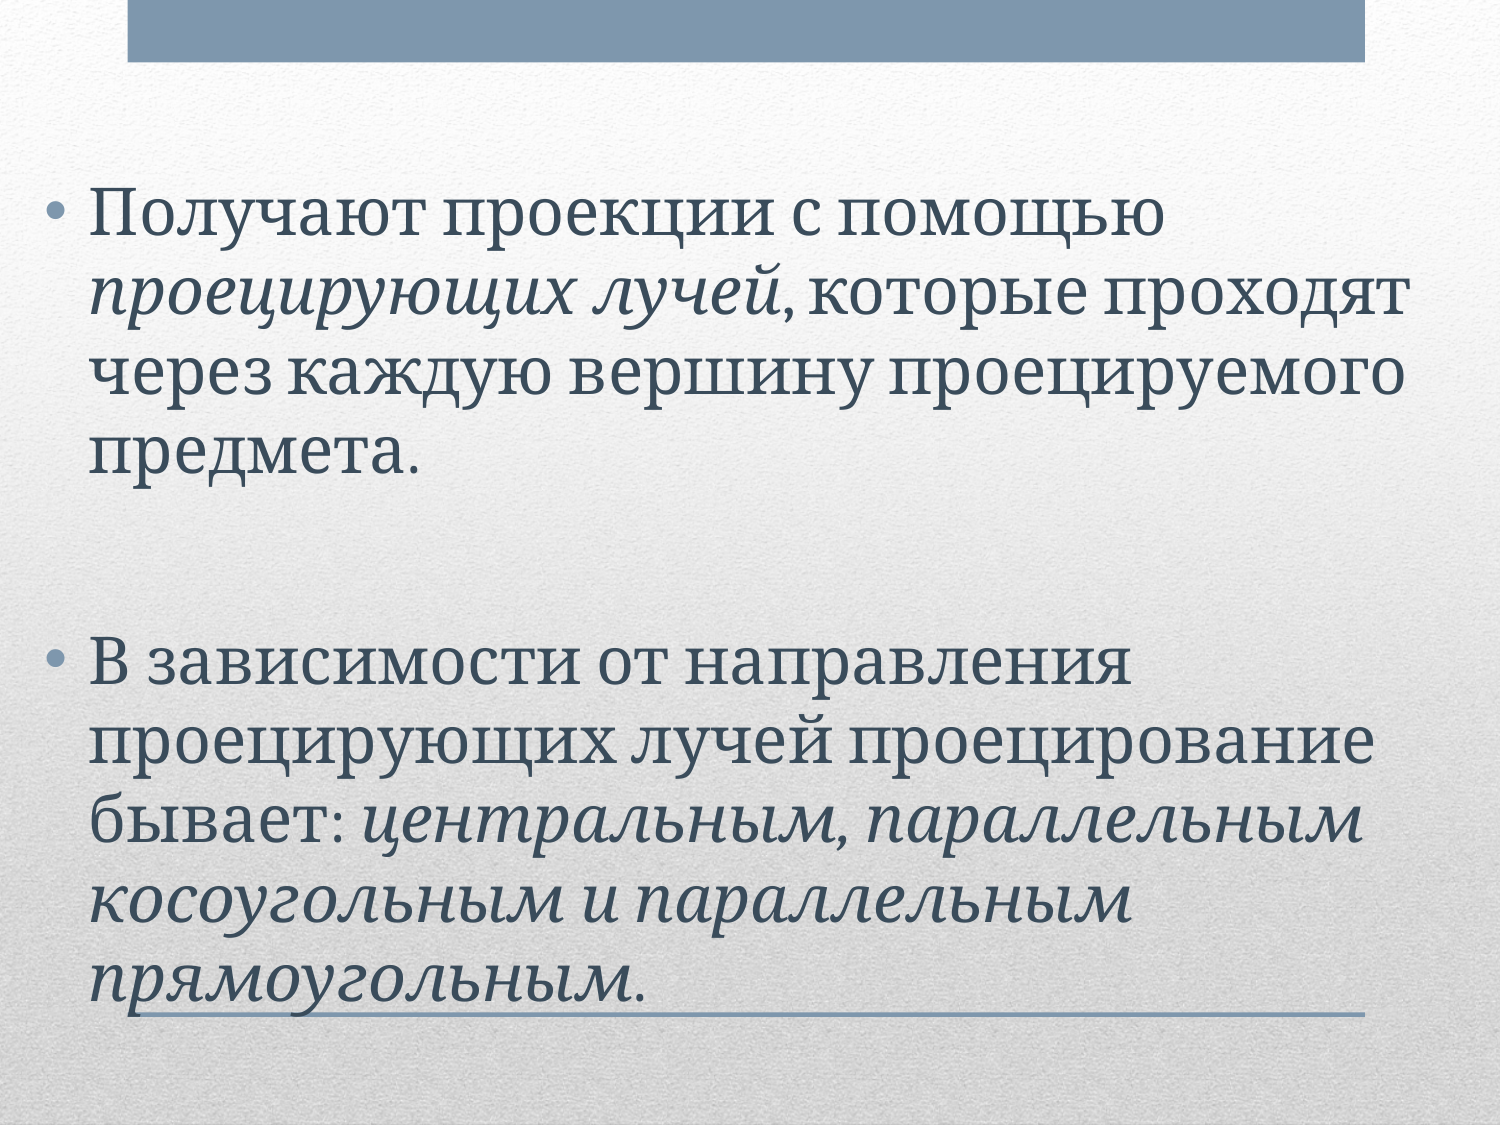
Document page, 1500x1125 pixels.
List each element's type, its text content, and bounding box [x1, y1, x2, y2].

list Получают проекции с помощью проецирующих лучей, которые проходят через каждую вершину проецируемого предмета. В зависимости от направления проецирующих лучей проецирование бывает: центральным, параллельным косоугольным и параллельным прямоугольным. [29, 160, 1483, 1024]
